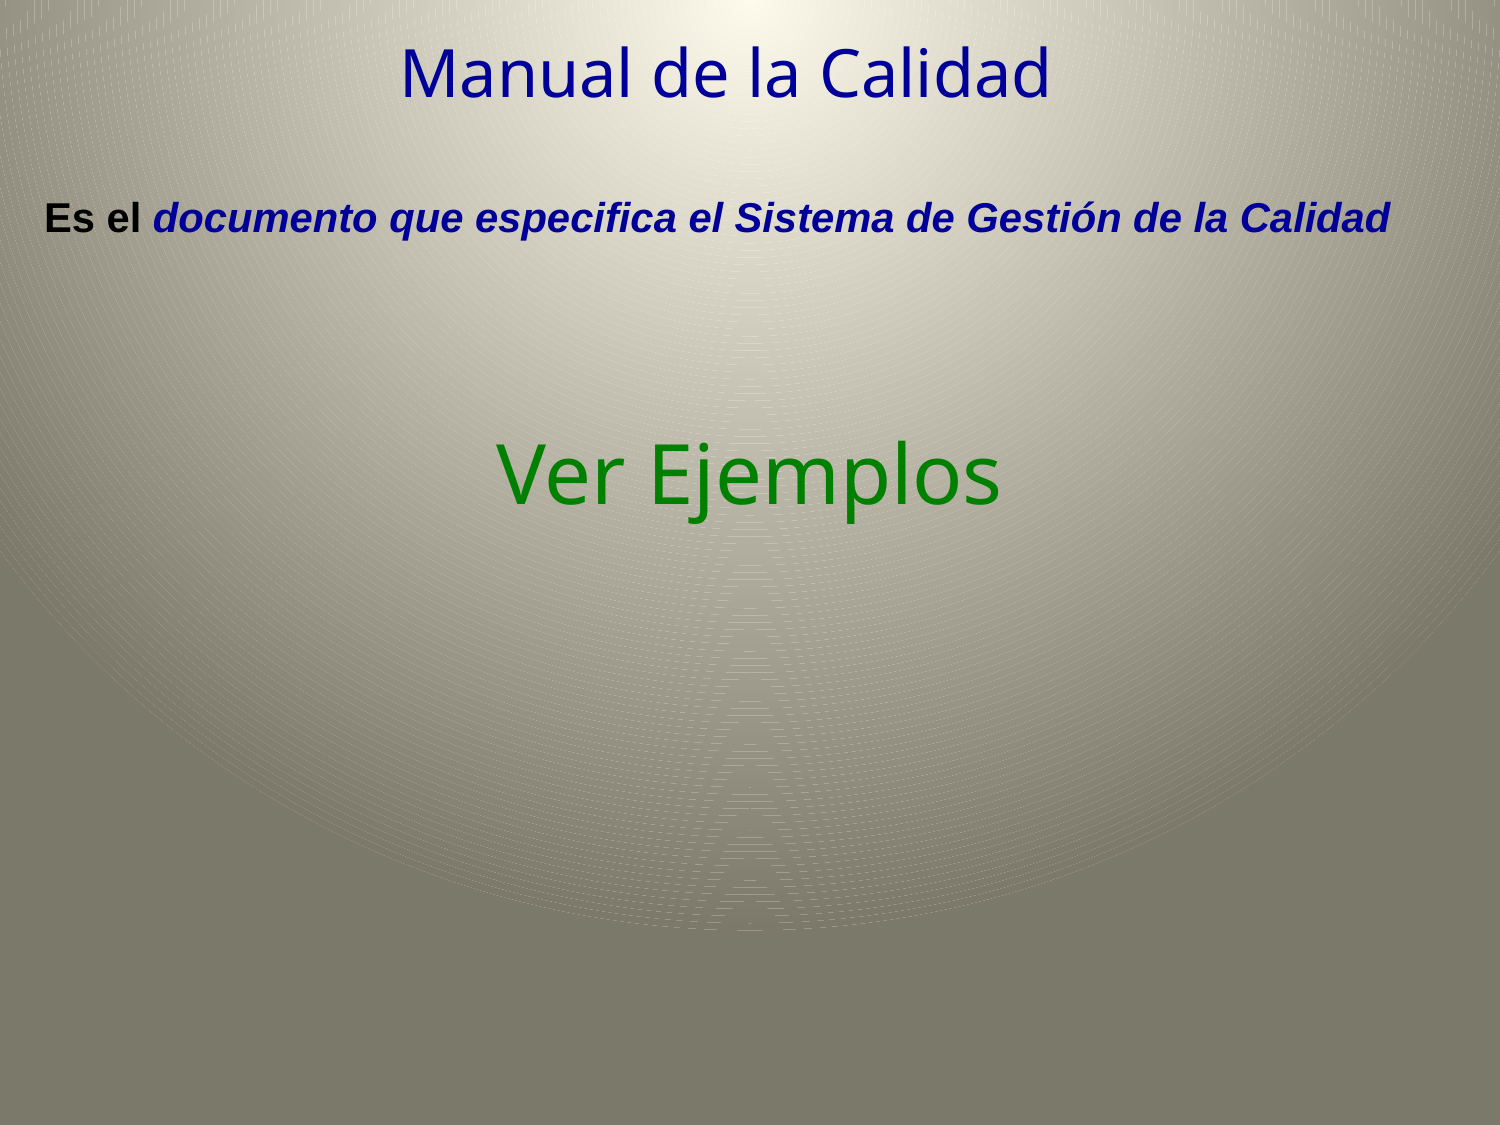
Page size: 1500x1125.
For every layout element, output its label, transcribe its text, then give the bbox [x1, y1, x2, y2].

title Manual de la Calidad [135, 0, 1318, 125]
text_box Es el documento que especifica el Sistema de Gestión de la Calidad Ver Ejemplos [29, 125, 1471, 1071]
